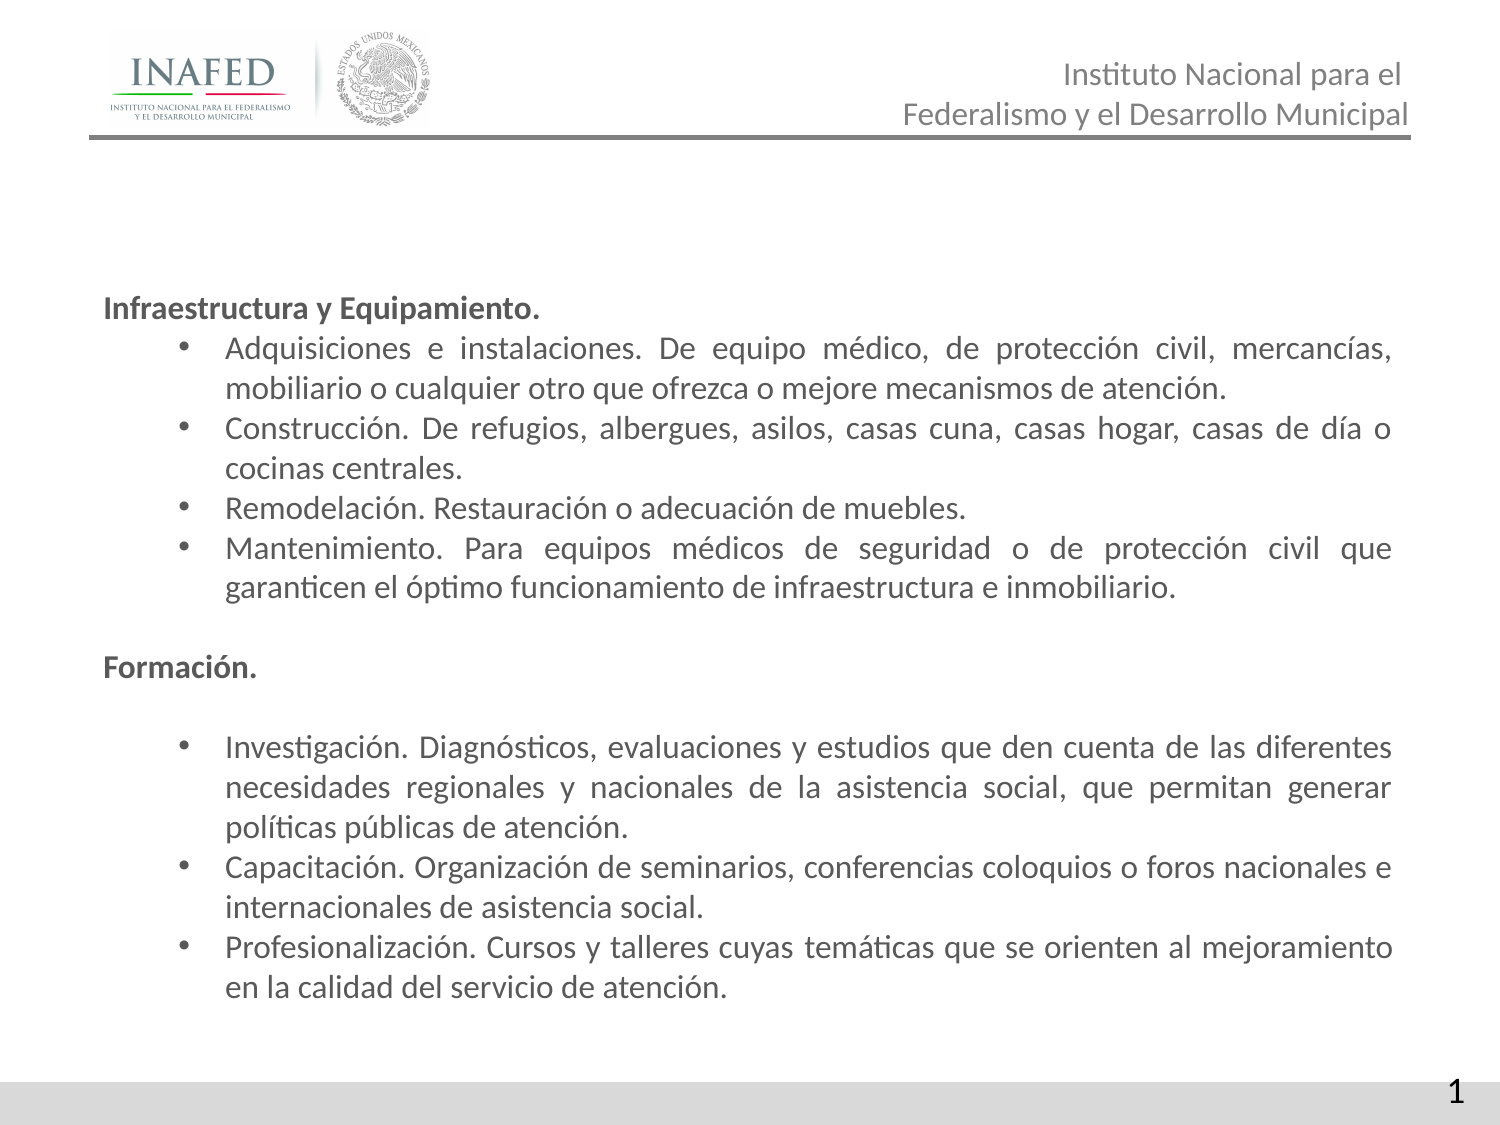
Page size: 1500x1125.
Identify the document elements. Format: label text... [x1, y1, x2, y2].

picture [110, 30, 430, 128]
text_box Infraestructura y Equipamiento. Adquisiciones e instalaciones. De equipo médico, de protección civil, mercancías, mobiliario o cualquier otro que ofrezca o mejore mecanismos de atención. Construcción. De refugios, albergues, asilos, casas cuna, casas hogar, casas de día o cocinas centrales. Remodelación. Restauración o adecuación de muebles. Mantenimiento. Para equipos médicos de seguridad o de protección civil que garanticen el óptimo funcionamiento de infraestructura e inmobiliario. Formación. Investigación. Diagnósticos, evaluaciones y estudios que den cuenta de las diferentes necesidades regionales y nacionales de la asistencia social, que permitan generar políticas públicas de atención. Capacitación. Organización de seminarios, conferencias coloquios o foros nacionales e internacionales de asistencia social. Profesionalización. Cursos y talleres cuyas temáticas que se orienten al mejoramiento en la calidad del servicio de atención. [88, 278, 1409, 1013]
text_box 1 [1411, 1058, 1500, 1119]
